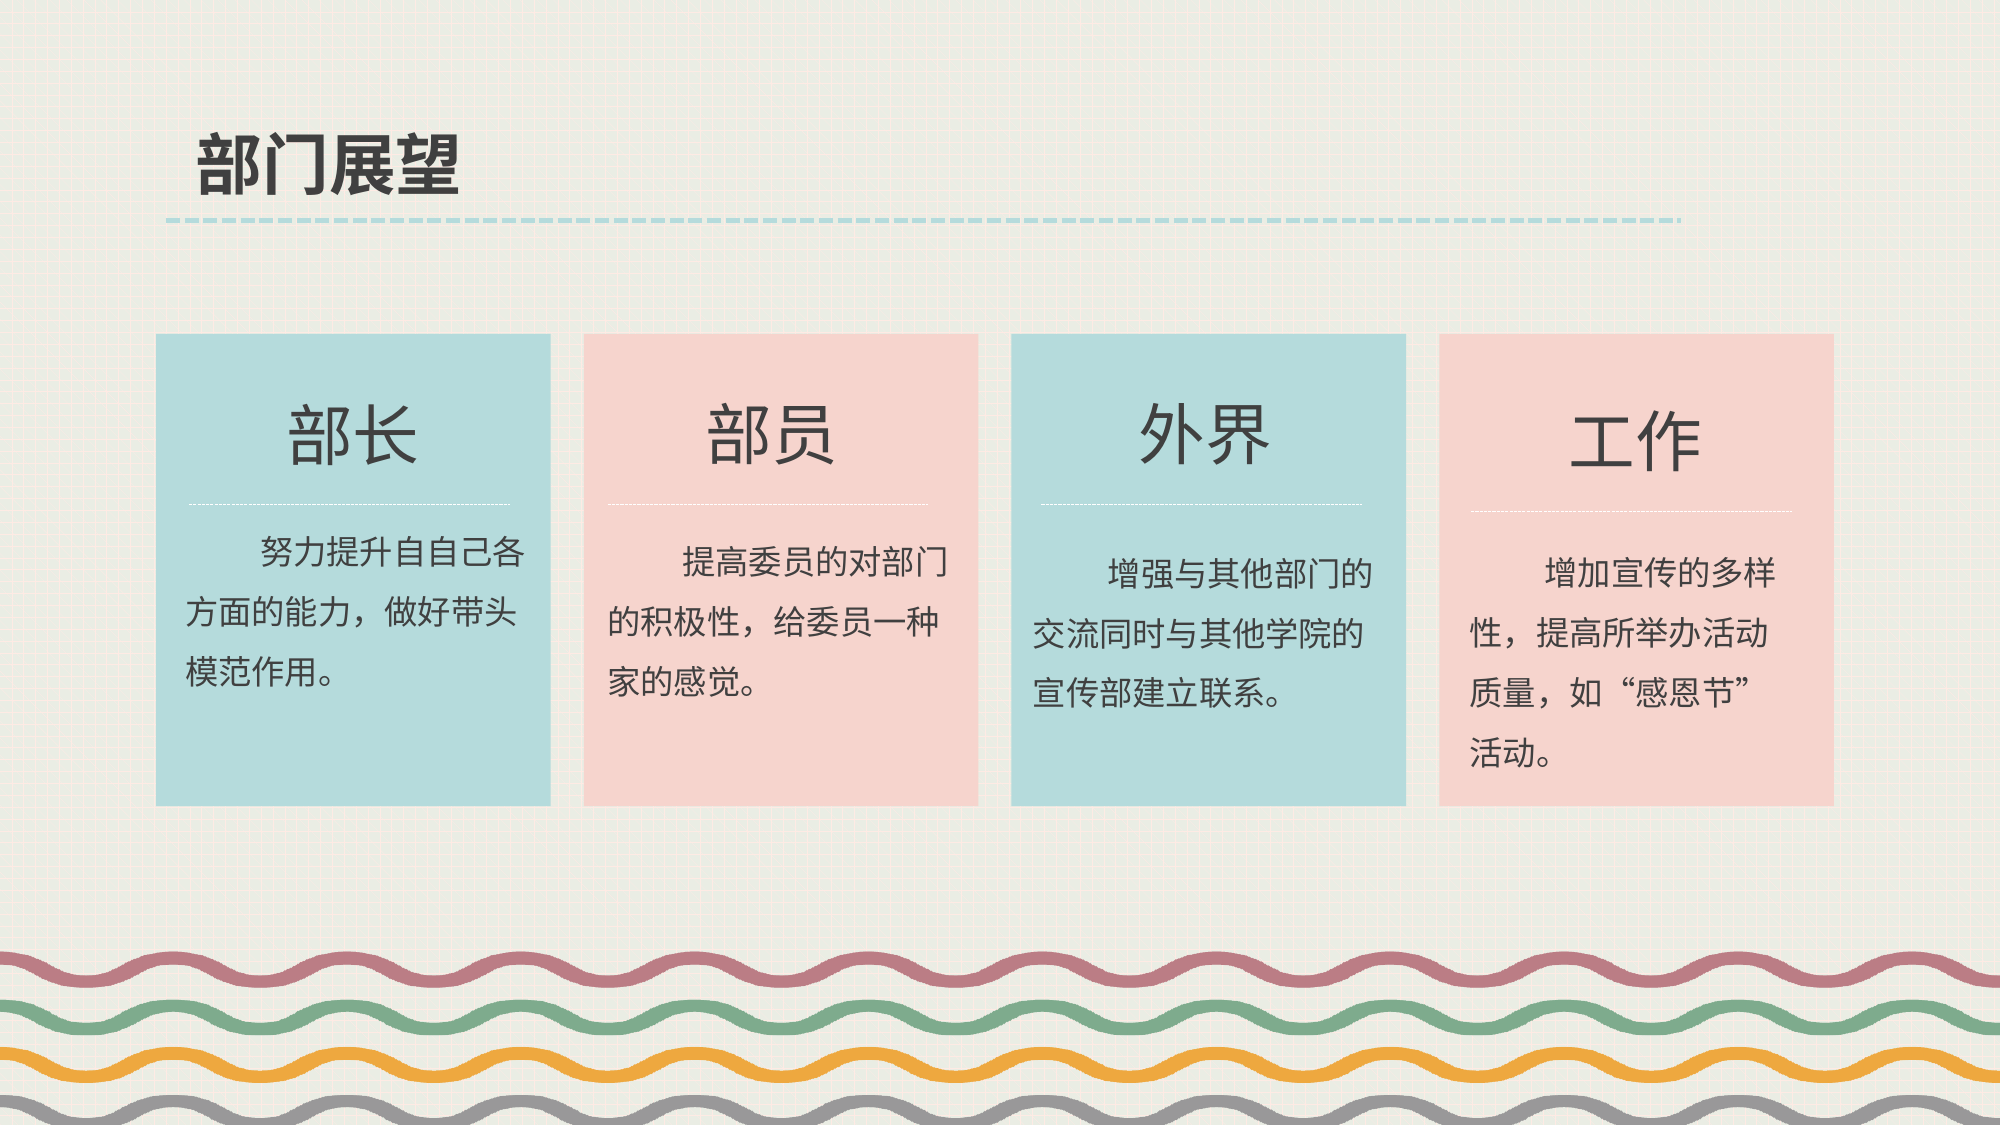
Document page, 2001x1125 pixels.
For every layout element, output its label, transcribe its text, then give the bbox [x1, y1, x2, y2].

picture [0, 951, 2000, 1125]
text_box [156, 333, 1834, 807]
text_box 部门展望 [181, 115, 494, 211]
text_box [592, 385, 970, 730]
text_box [170, 386, 542, 720]
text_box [1454, 392, 1815, 807]
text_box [1018, 385, 1394, 741]
